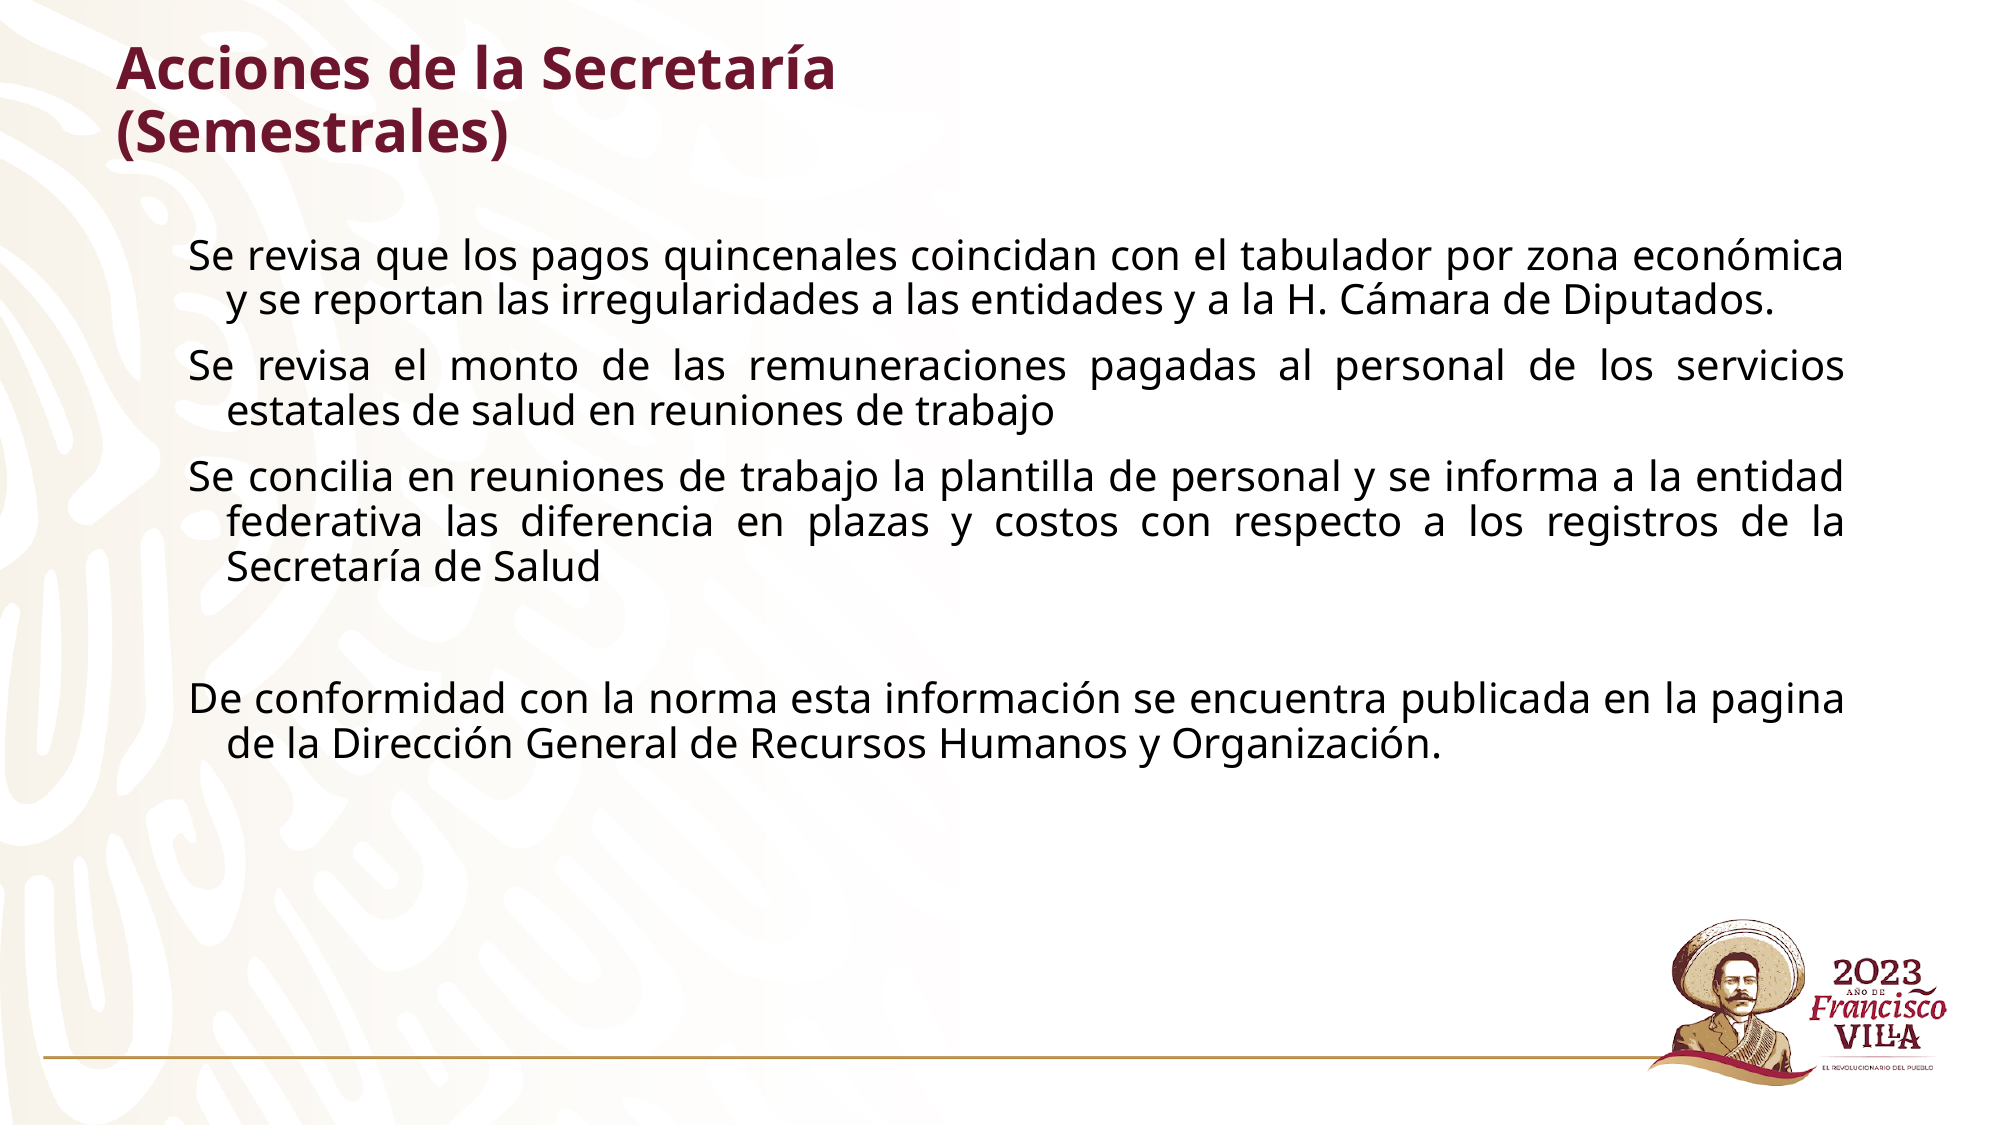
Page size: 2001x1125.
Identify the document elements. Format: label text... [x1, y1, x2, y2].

picture [0, 0, 2001, 1125]
list Se revisa que los pagos quincenales coincidan con el tabulador por zona económica y se reportan las irregularidades a las entidades y a la H. Cámara de Diputados. Se revisa el monto de las remuneraciones pagadas al personal de los servicios estatales de salud en reuniones de trabajo Se concilia en reuniones de trabajo la plantilla de personal y se informa a la entidad federativa las diferencia en plazas y costos con respecto a los registros de la Secretaría de Salud De conformidad con la norma esta información se encuentra publicada en la pagina de la Dirección General de Recursos Humanos y Organización. [136, 226, 1862, 674]
title Acciones de la Secretaría (Semestrales) [100, 73, 1775, 173]
